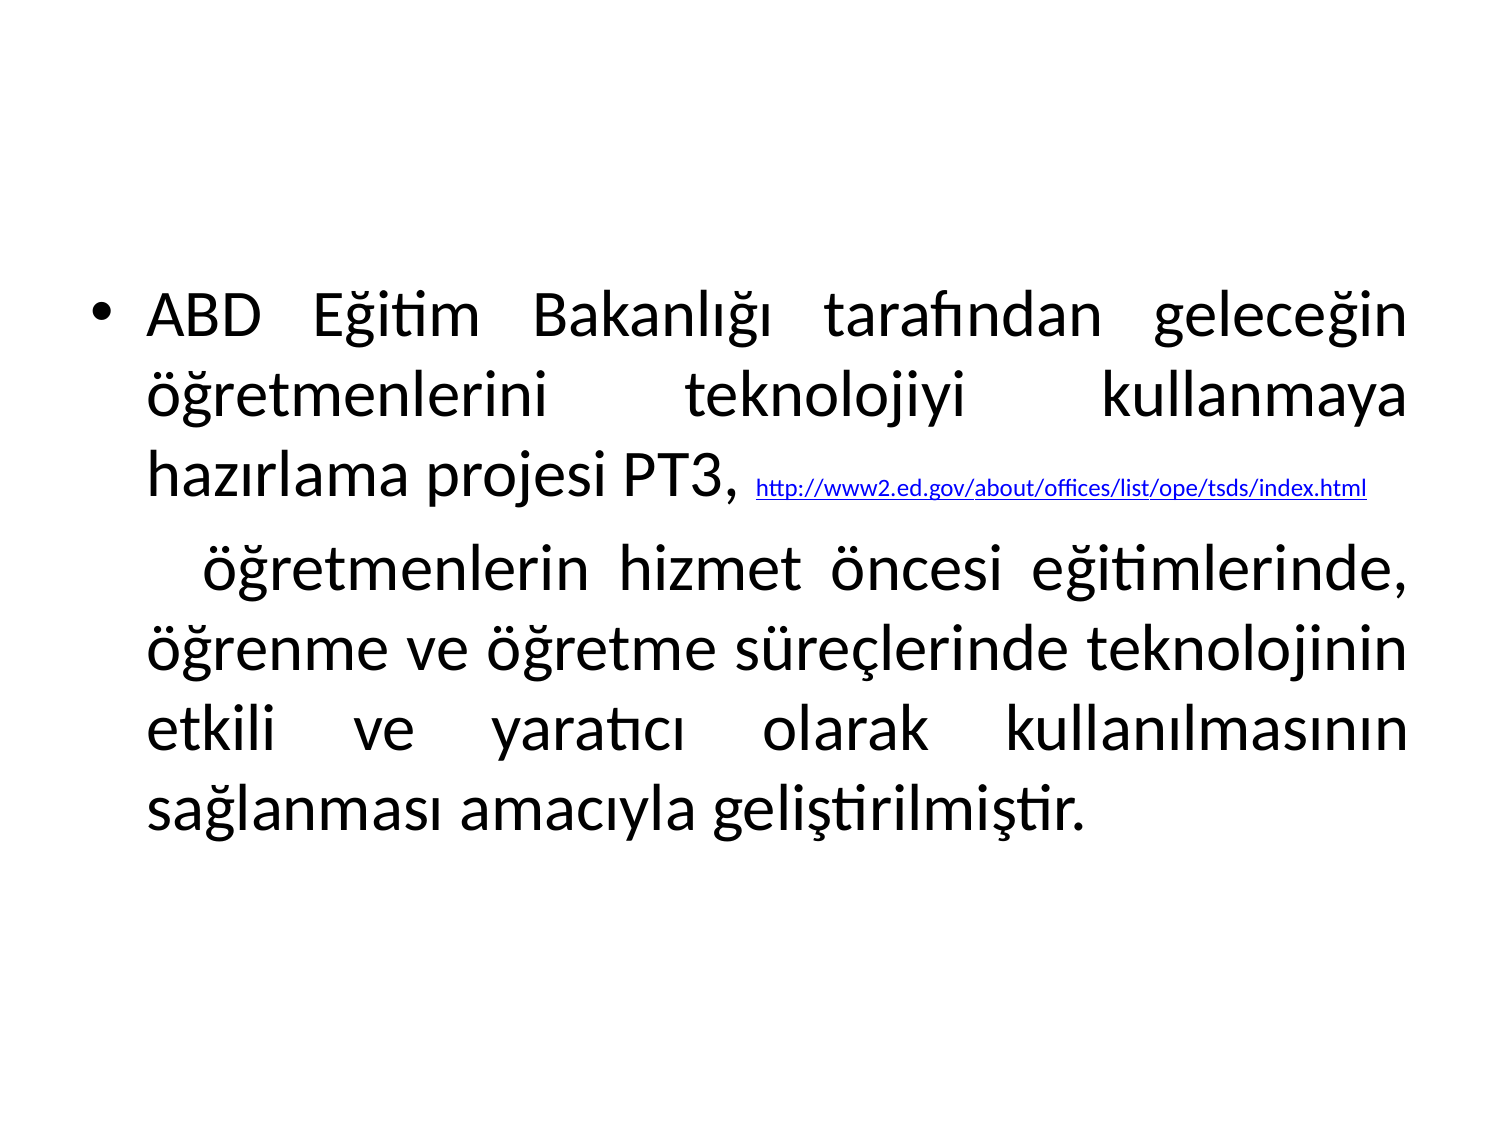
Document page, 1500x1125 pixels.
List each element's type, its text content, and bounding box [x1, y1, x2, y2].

list ABD Eğitim Bakanlığı tarafından geleceğin öğretmenlerini teknolojiyi kullanmaya hazırlama projesi PT3, http://www2.ed.gov/about/offices/list/ope/tsds/index.html öğretmenlerin hizmet öncesi eğitimlerinde, öğrenme ve öğretme süreçlerinde teknolojinin etkili ve yaratıcı olarak kullanılmasının sağlanması amacıyla geliştirilmiştir. [75, 262, 1425, 1005]
